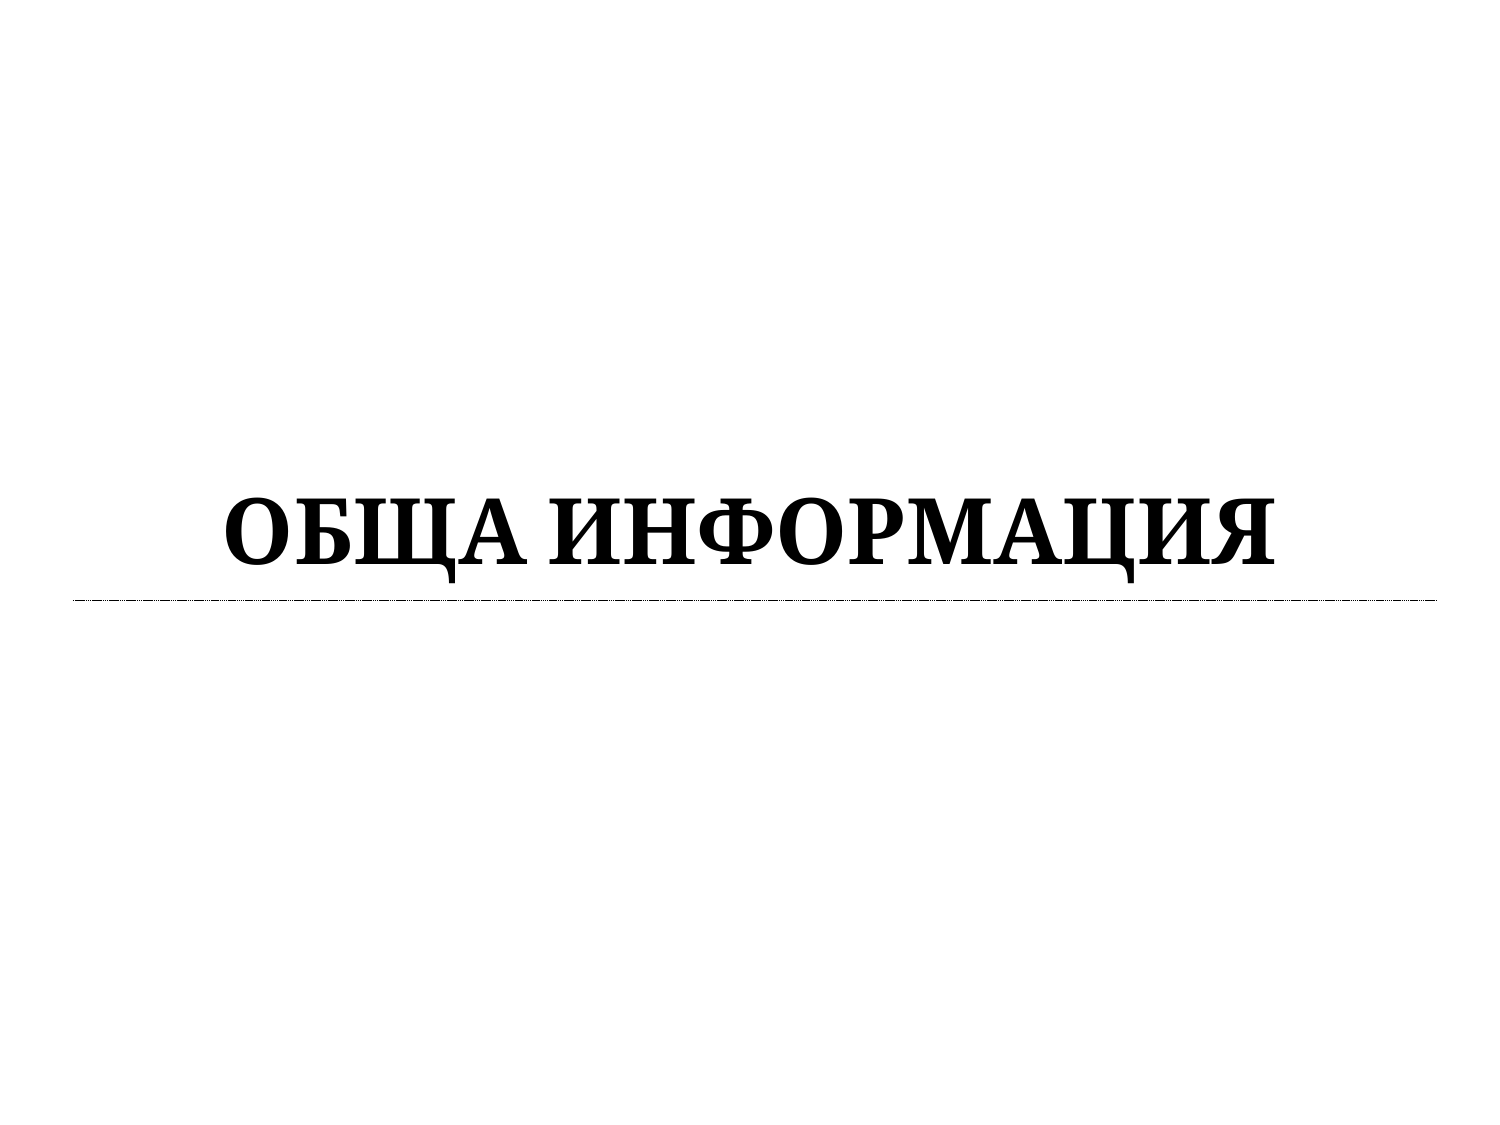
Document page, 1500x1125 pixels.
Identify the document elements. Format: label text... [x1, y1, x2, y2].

title Обща информация [0, 346, 1500, 594]
